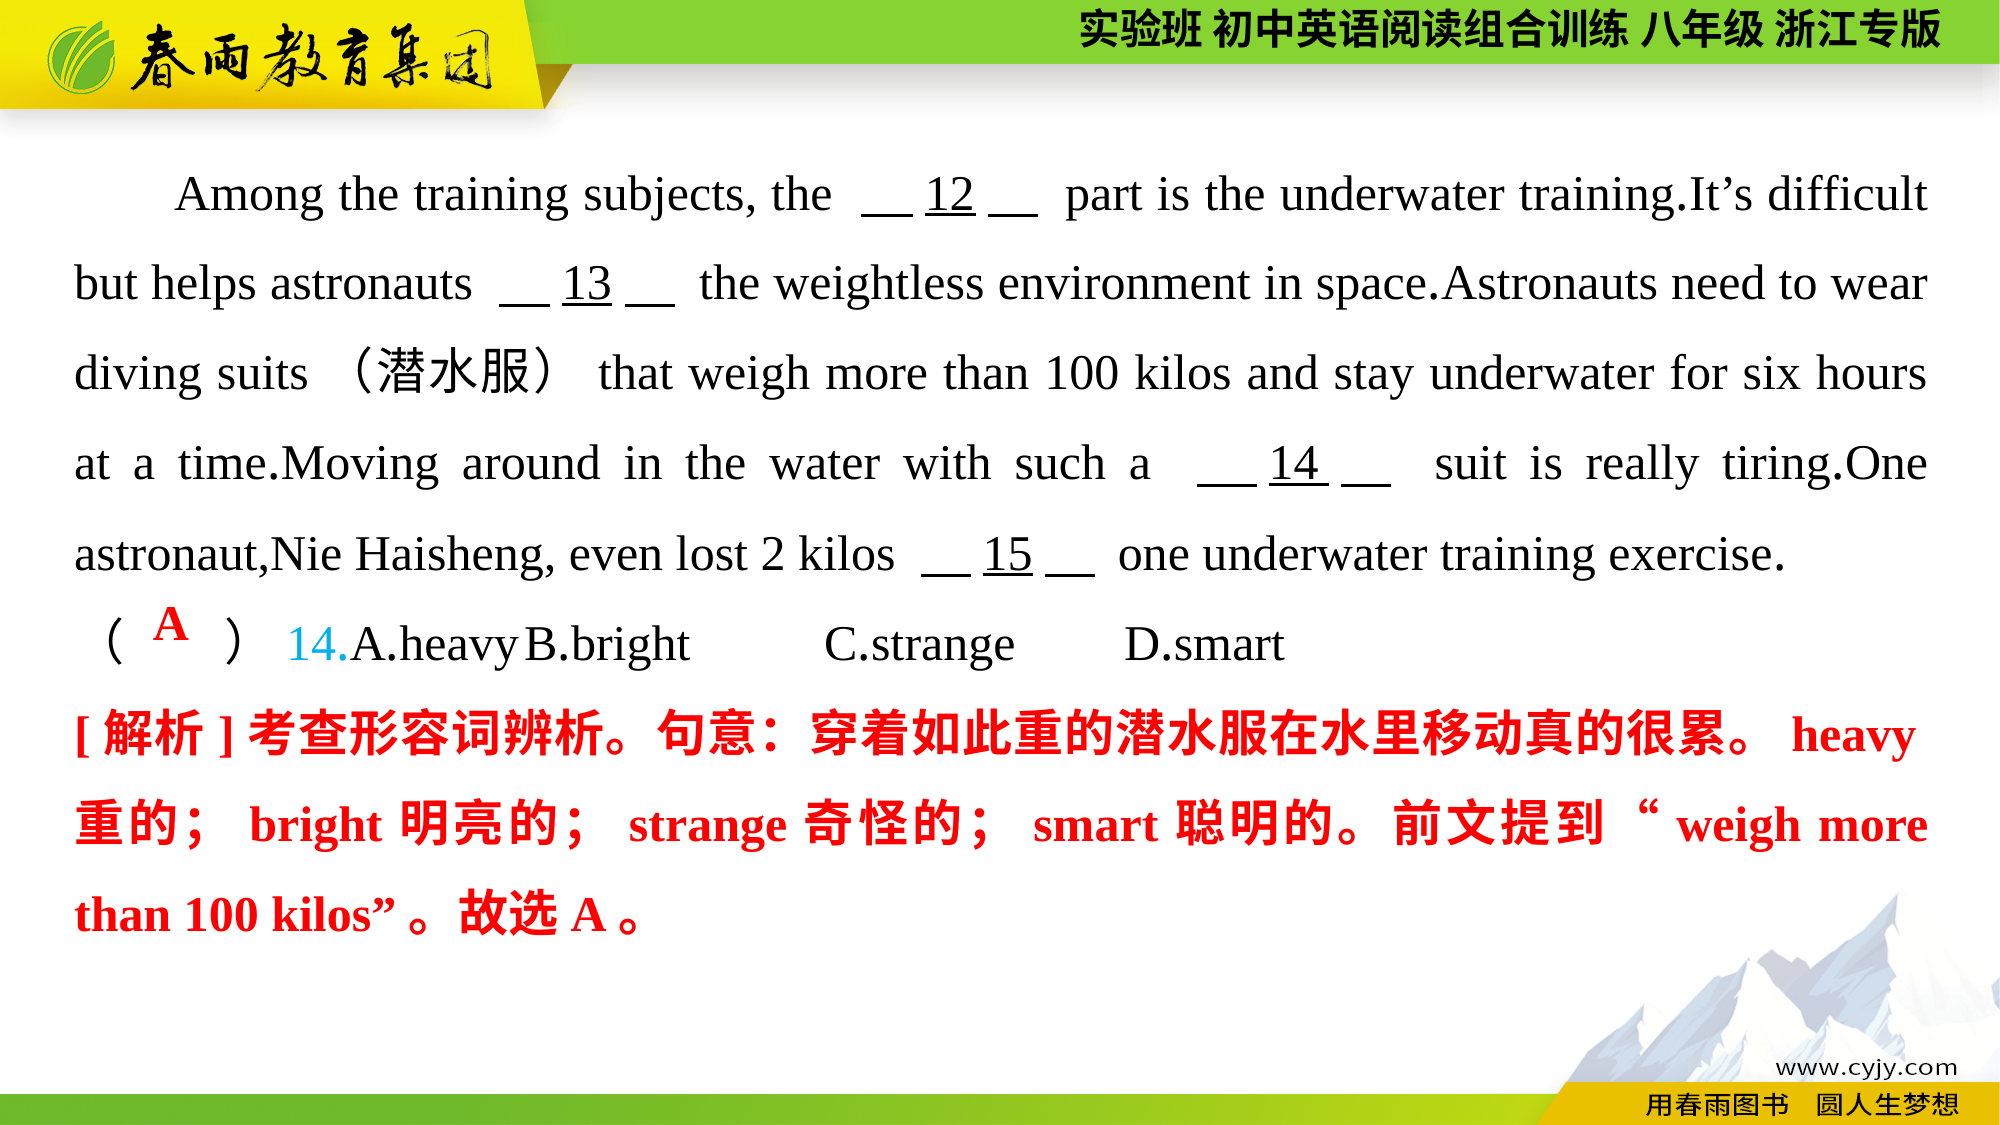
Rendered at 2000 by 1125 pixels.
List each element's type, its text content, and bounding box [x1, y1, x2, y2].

list Among the training subjects, the 12 part is the underwater training.It’s difficult but helps astronauts 13 the weightless environment in space.Astronauts need to wear diving suits（潜水服）that weigh more than 100 kilos and stay underwater for six hours at a time.Moving around in the water with such a 14 suit is really tiring.One astronaut,Nie Haisheng, even lost 2 kilos 15 one underwater training exercise. （ ）14.A.heavy B.bright C.strange D.smart [59, 122, 1944, 664]
text_box A [138, 583, 204, 659]
text_box [解析]考查形容词辨析。句意：穿着如此重的潜水服在水里移动真的很累。heavy重的；bright明亮的；strange奇怪的；smart聪明的。前文提到“weigh more than 100 kilos”。故选A。 [59, 664, 1944, 950]
picture [0, 0, 2000, 1125]
